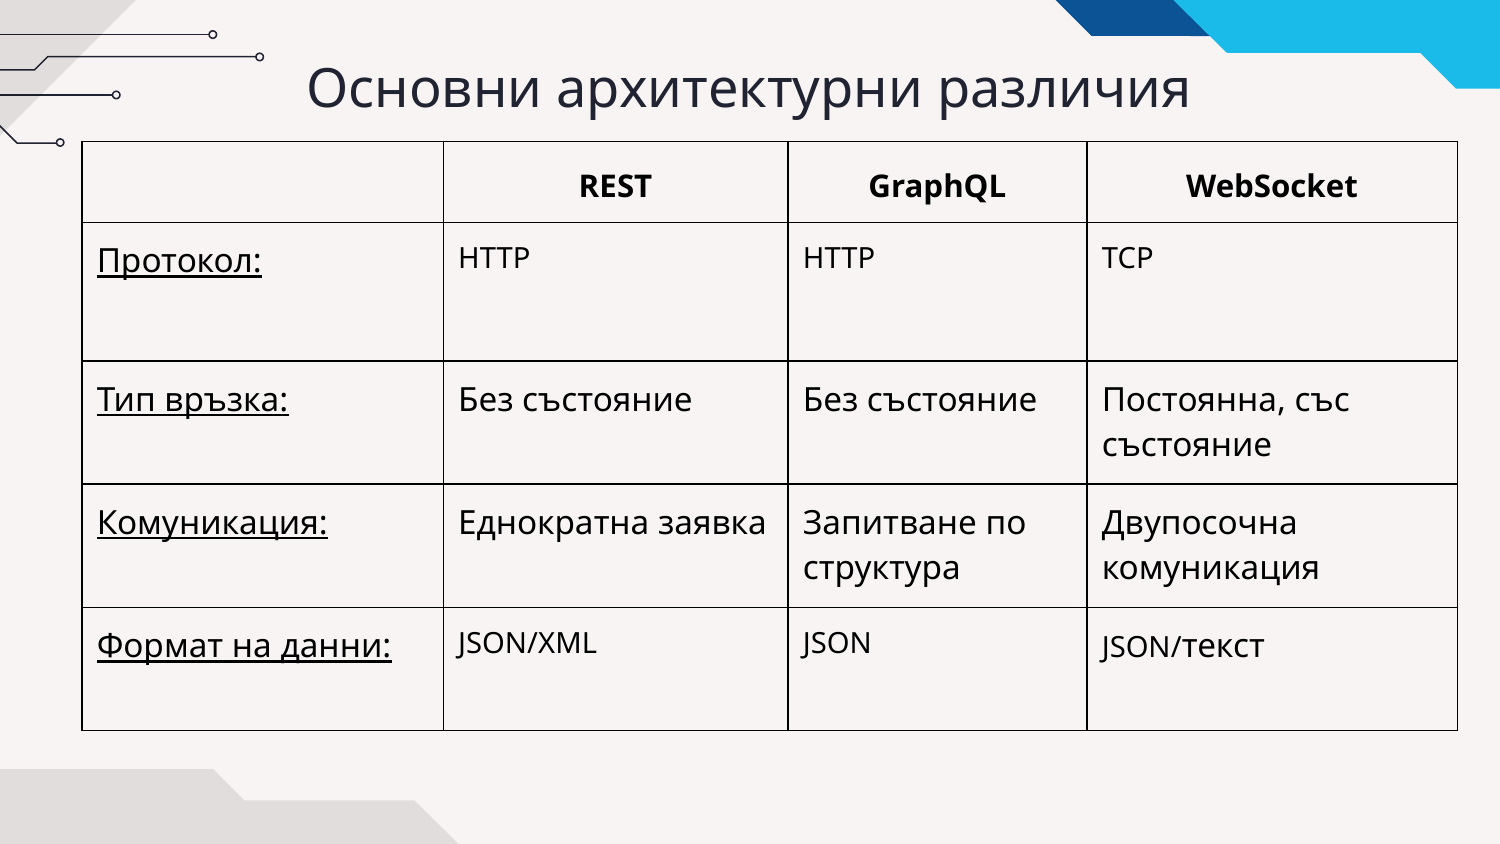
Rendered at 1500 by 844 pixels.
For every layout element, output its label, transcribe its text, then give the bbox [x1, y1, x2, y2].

table_cell HTTP [789, 223, 1086, 360]
table_cell HTTP [444, 223, 787, 360]
title Основни архитектурни различия [118, 38, 1382, 133]
table_cell Формат на данни: [83, 608, 443, 730]
table_header GraphQL [789, 142, 1086, 222]
table_cell TCP [1088, 223, 1457, 360]
table_cell Без състояние [444, 362, 787, 483]
table_header [83, 142, 443, 222]
table_cell Еднократна заявка [444, 485, 787, 607]
table_cell Протокол: [83, 223, 443, 360]
table_cell Постоянна, със състояние [1088, 362, 1457, 483]
table_cell Комуникация: [83, 485, 443, 607]
table_header REST [444, 142, 787, 222]
table_cell JSON/XML [444, 608, 787, 730]
table_cell Тип връзка: [83, 362, 443, 483]
table_header WebSocket [1088, 142, 1457, 222]
table_cell JSON/текст [1088, 608, 1457, 730]
table_cell JSON [789, 608, 1086, 730]
table_cell Двупосочна комуникация [1088, 485, 1457, 607]
table_cell Без състояние [789, 362, 1086, 483]
table_cell Запитване по структура [789, 485, 1086, 607]
